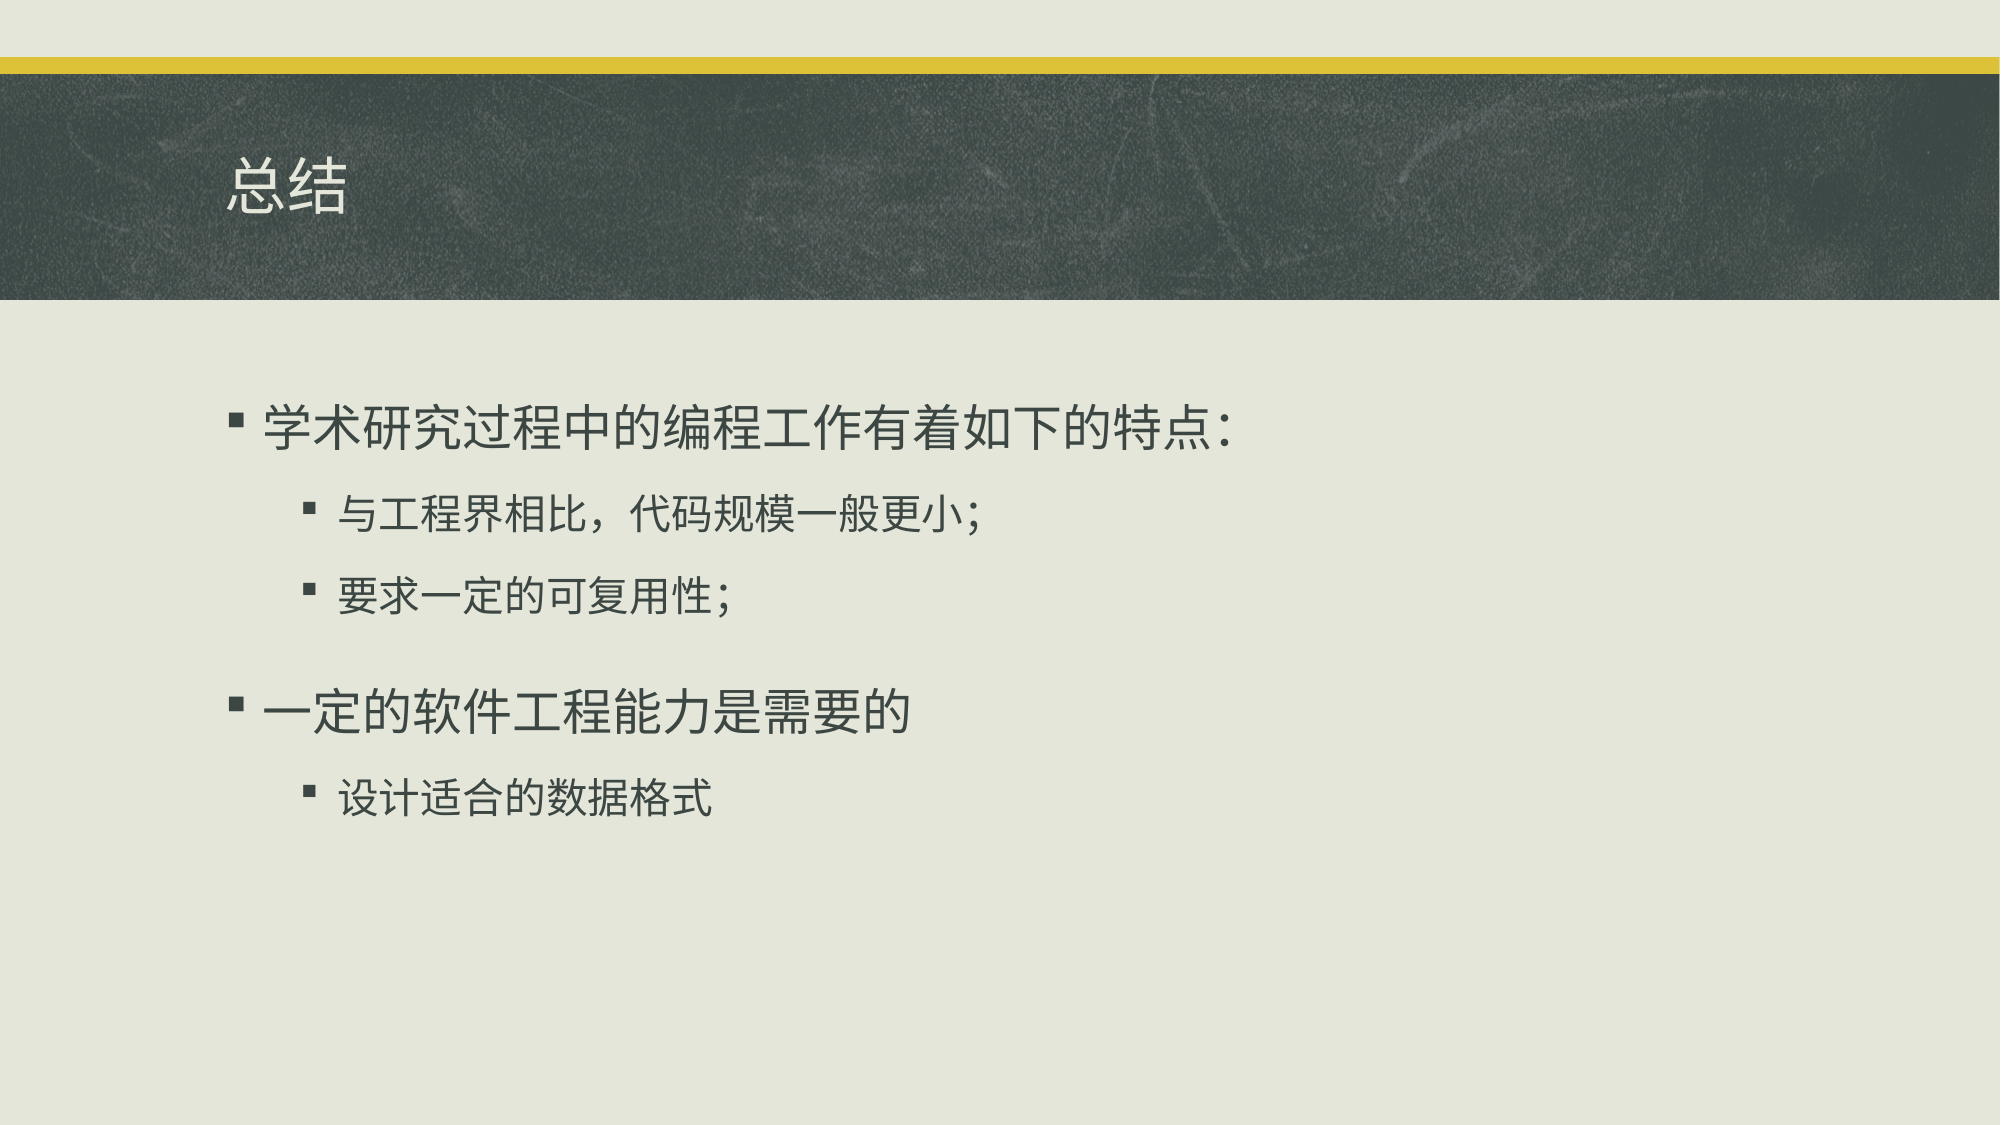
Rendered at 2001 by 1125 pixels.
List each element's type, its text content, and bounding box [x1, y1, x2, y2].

picture [0, 74, 2000, 300]
list 学术研究过程中的编程工作有着如下的特点： 与工程界相比，代码规模一般更小； 要求一定的可复用性； 一定的软件工程能力是需要的 设计适合的数据格式 [209, 359, 1790, 1014]
title 总结 [209, 76, 1790, 301]
